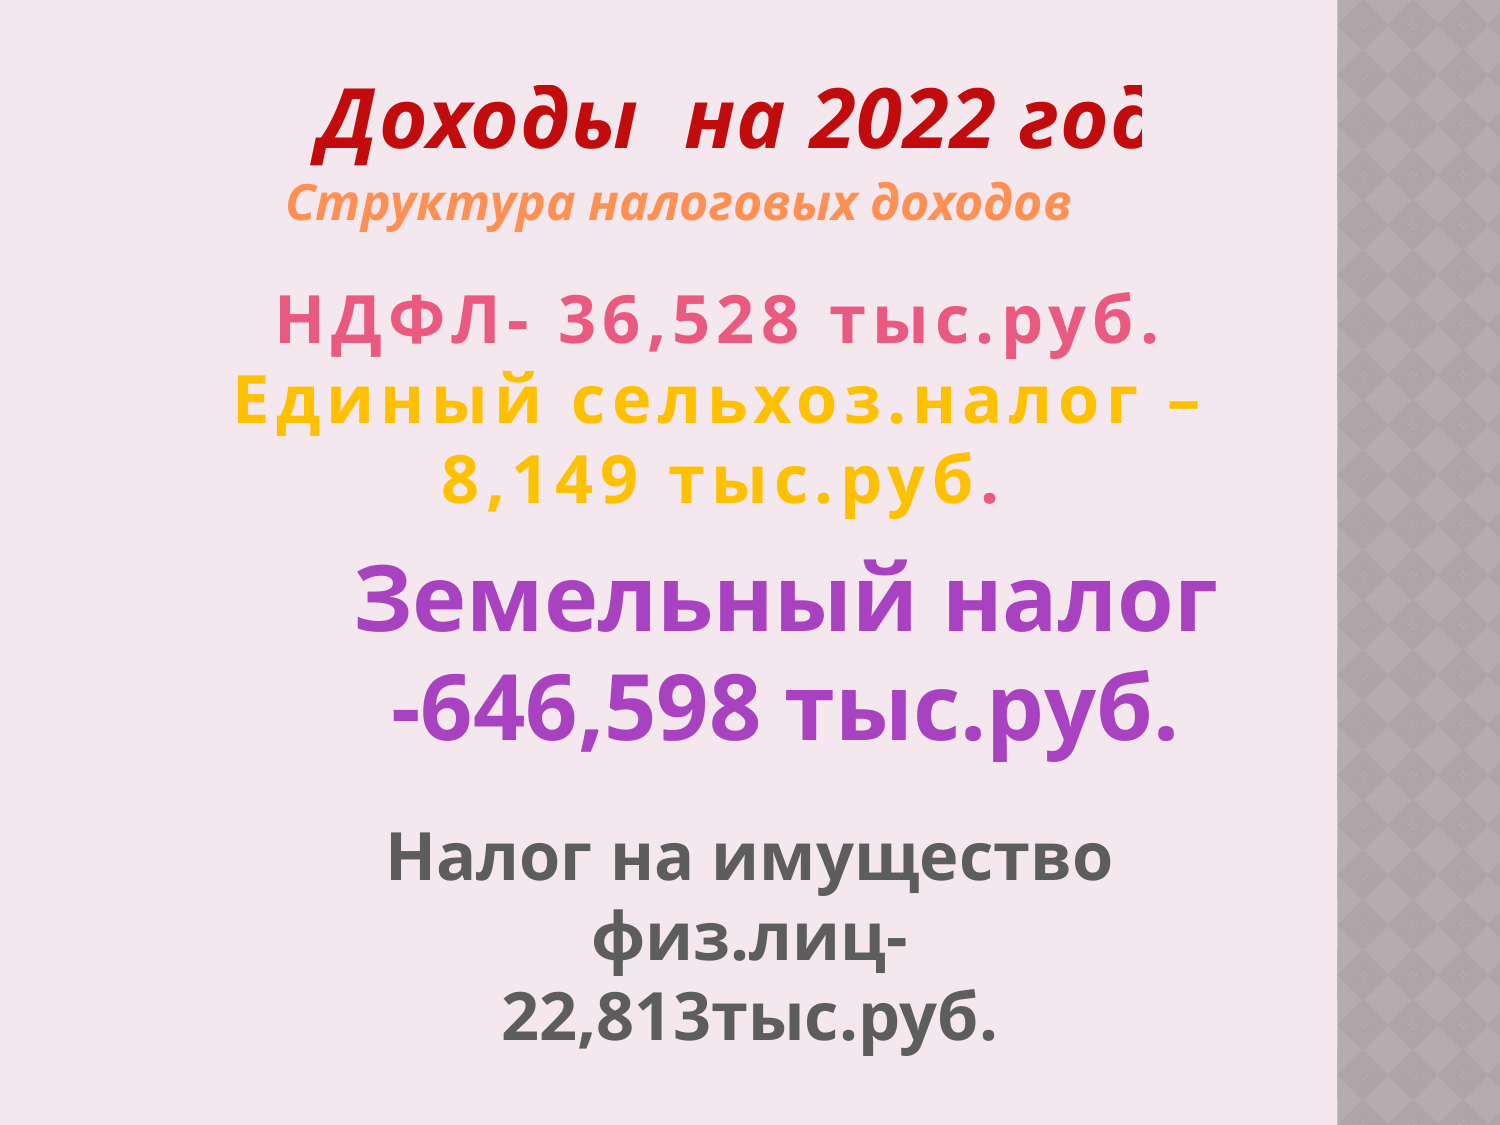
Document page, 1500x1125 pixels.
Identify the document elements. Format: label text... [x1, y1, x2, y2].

text_box Налог на имущество физ.лиц-22,813тыс.руб. [329, 726, 1171, 1062]
text_box Земельный налог -646,598 тыс.руб. [329, 421, 1243, 767]
text_box Доходы на 2022 год [66, 43, 1414, 188]
text_box Структура налоговых доходов [185, 155, 1172, 246]
text_box НДФЛ- 36,528 тыс.руб. Единый сельхоз.налог – 8,149 тыс.руб. [140, 269, 1301, 605]
